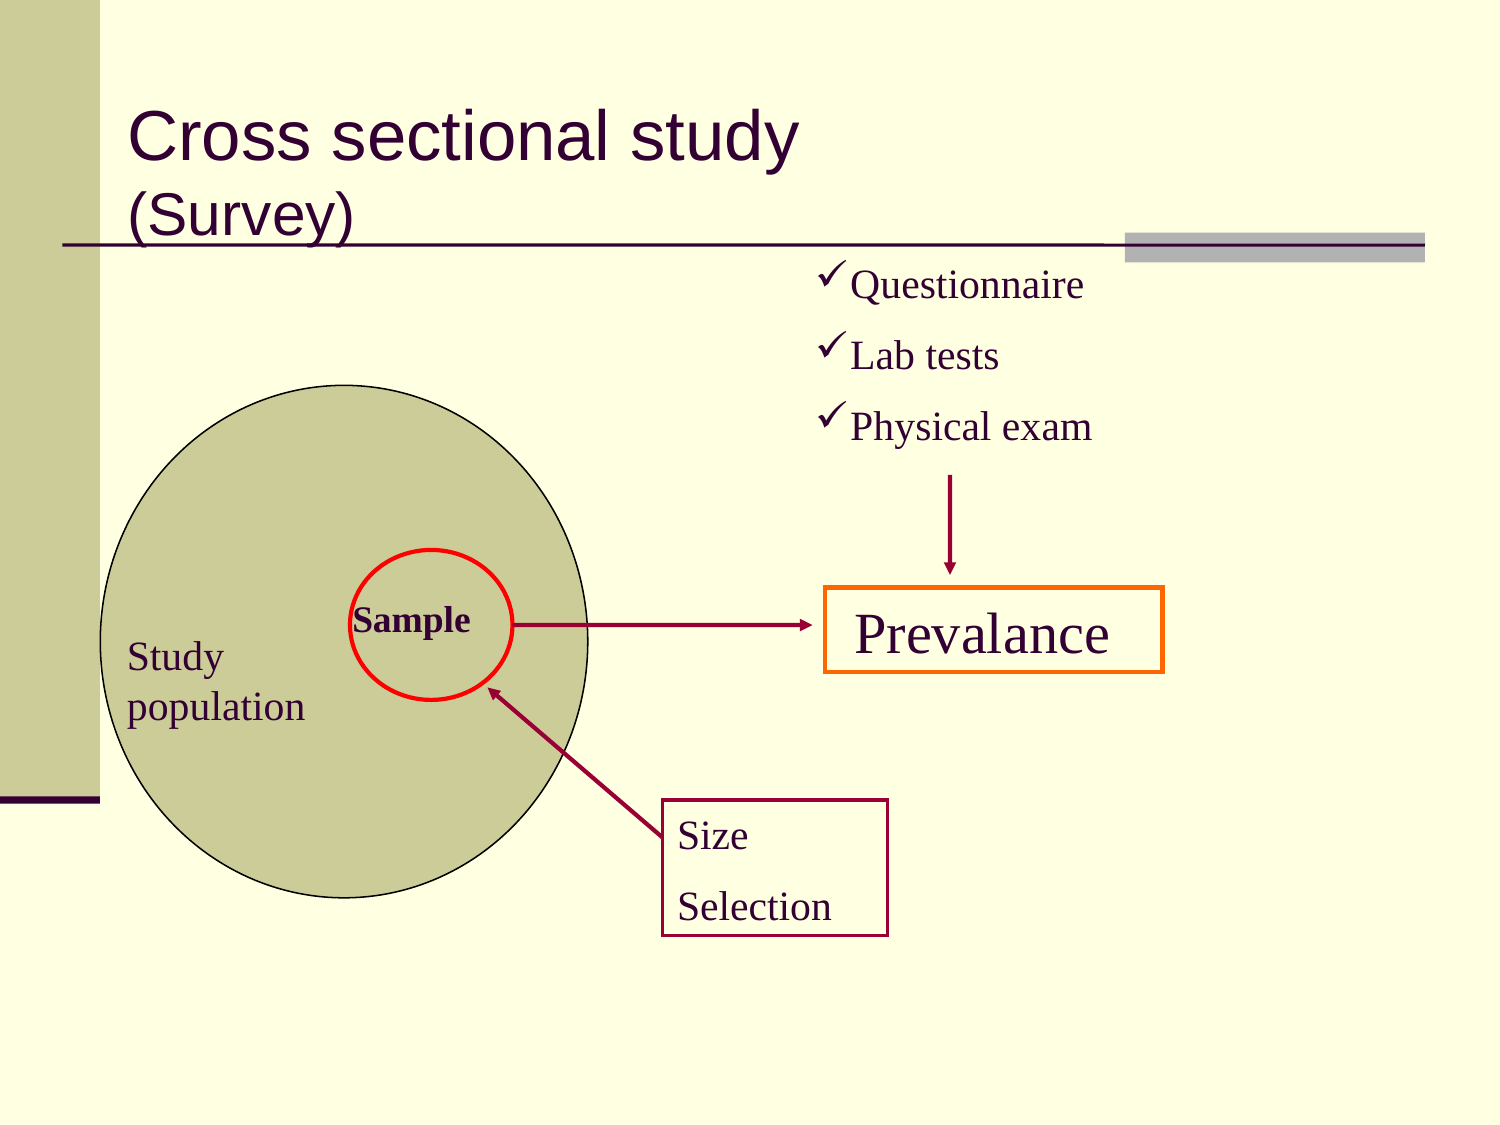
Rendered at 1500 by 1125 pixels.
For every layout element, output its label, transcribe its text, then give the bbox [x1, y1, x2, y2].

text_box [117, 626, 588, 898]
text_box Size Selection [662, 800, 888, 936]
text_box [487, 687, 663, 838]
text_box Study population [112, 621, 396, 737]
text_box [512, 618, 813, 632]
text_box [943, 474, 957, 575]
text_box [100, 385, 588, 721]
title Cross sectional study (Survey) [112, 74, 1388, 263]
text_box Sample [337, 587, 538, 648]
text_box [396, 648, 509, 700]
text_box [361, 549, 502, 587]
text_box Prevalance [825, 587, 1163, 673]
text_box Questionnaire Lab tests Physical exam [799, 249, 1188, 457]
